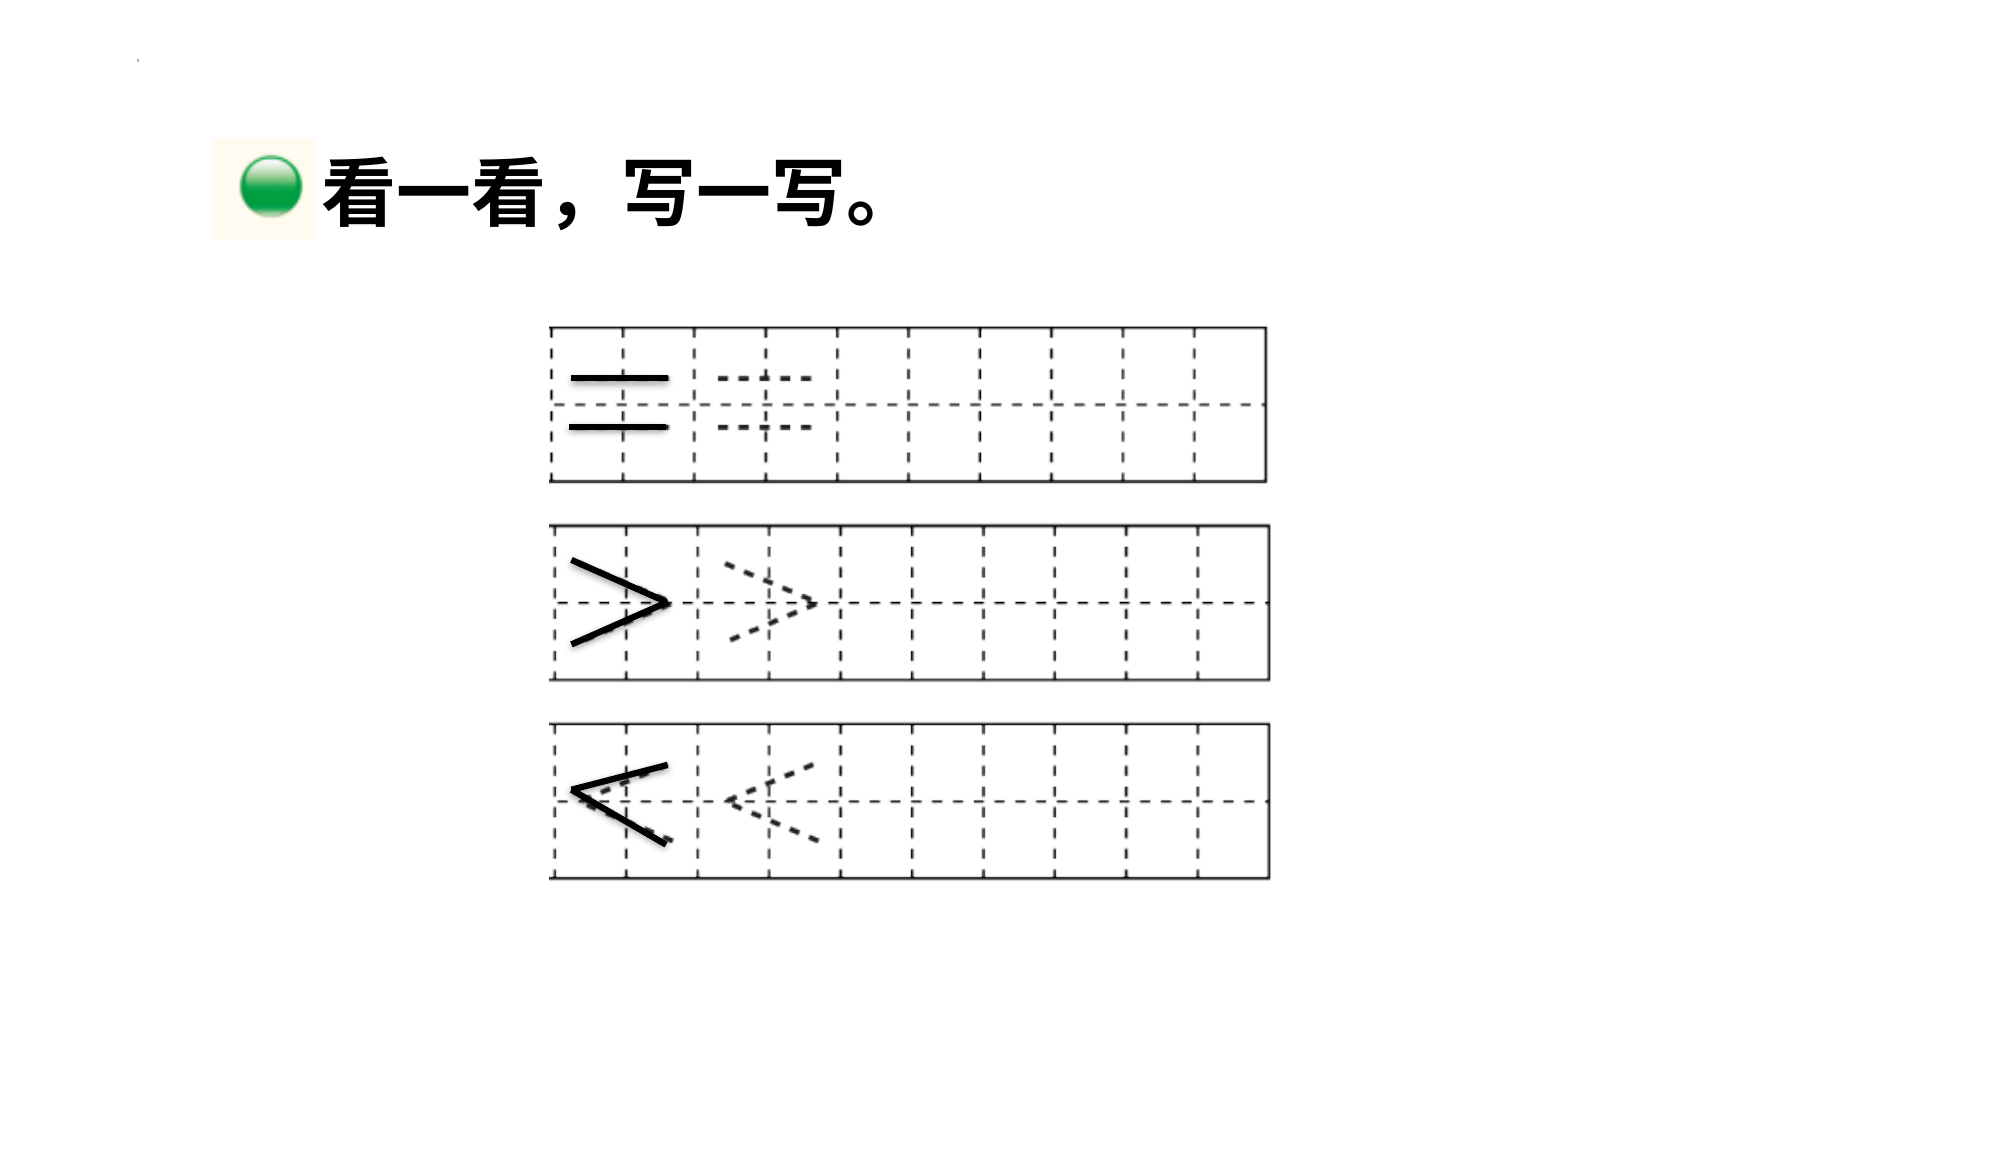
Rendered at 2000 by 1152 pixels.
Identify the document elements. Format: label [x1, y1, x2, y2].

text_box [571, 601, 669, 645]
text_box [571, 764, 668, 790]
picture [549, 313, 1285, 891]
text_box [212, 137, 940, 245]
text_box [571, 789, 667, 845]
text_box [571, 559, 667, 601]
